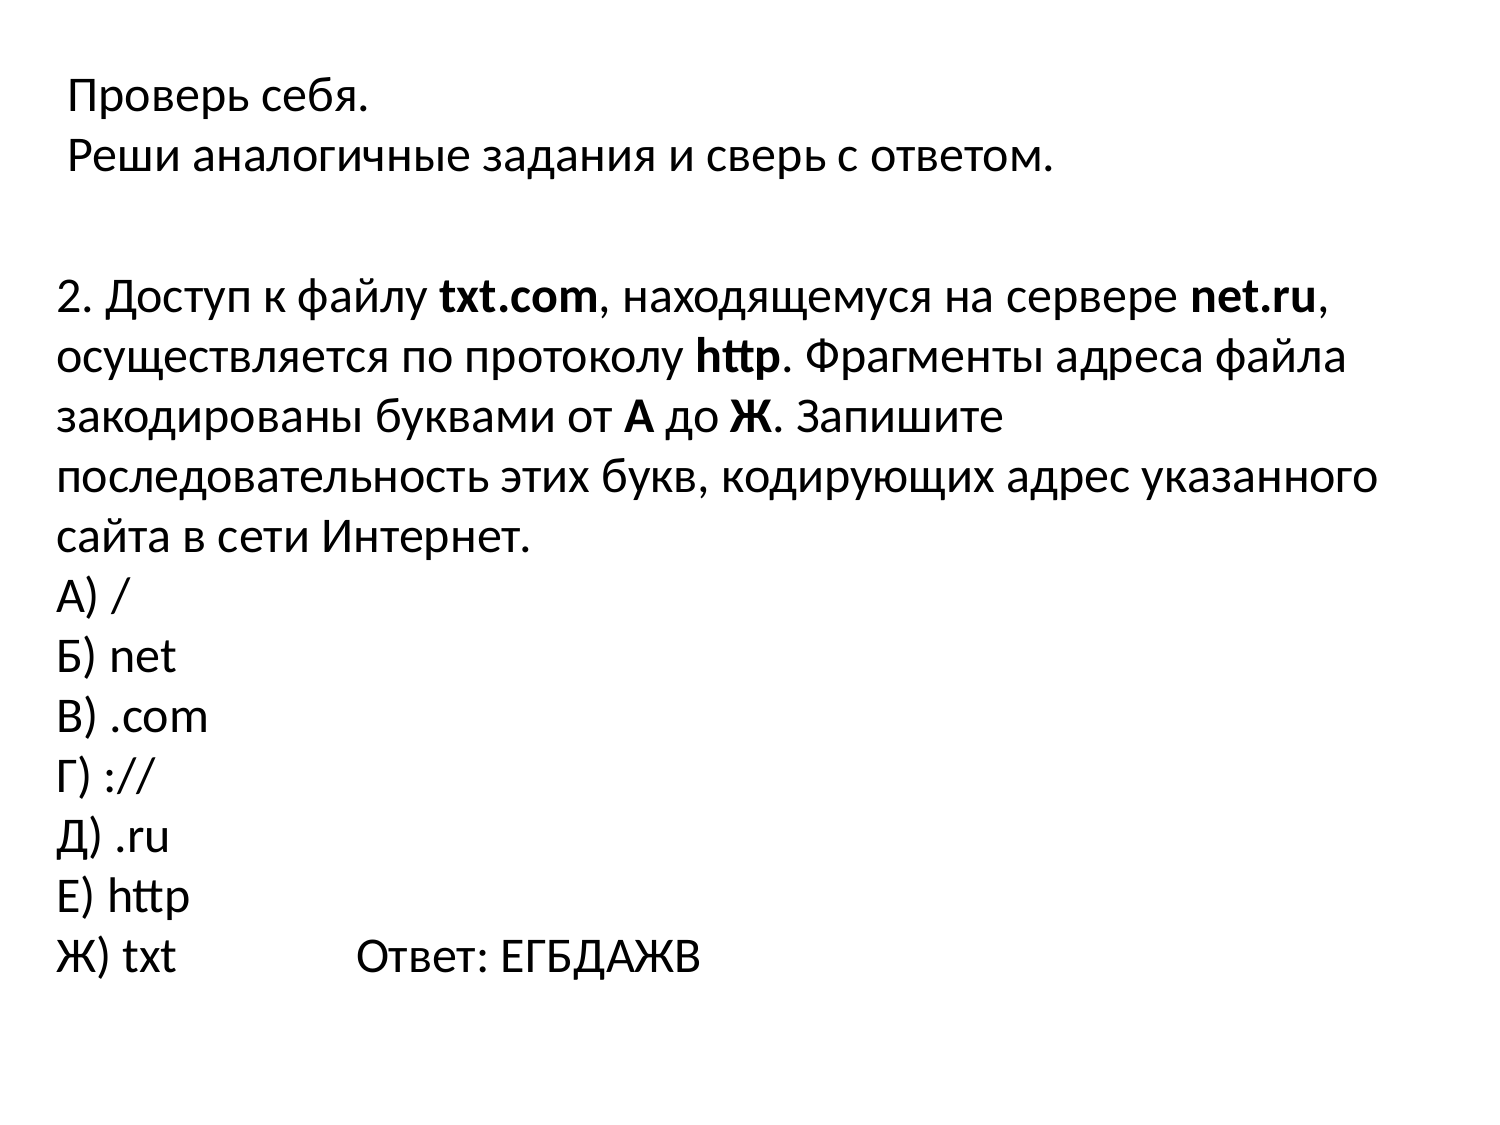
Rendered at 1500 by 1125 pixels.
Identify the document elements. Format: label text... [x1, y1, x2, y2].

text_box Проверь себя. Реши аналогичные задания и сверь с ответом. [53, 54, 1105, 190]
text_box 2. Доступ к файлу txt.com, находящемуся на сервере net.ru, осуществляется по протоколу http. Фрагменты адреса файла закодированы буквами от А до Ж. Запишите последовательность этих букв, кодирующих адрес указанного сайта в сети Интернет. А) / Б) net В) .com Г) :// Д) .ru Е) http Ж) txt Ответ: ЕГБДАЖВ [41, 255, 1436, 1036]
